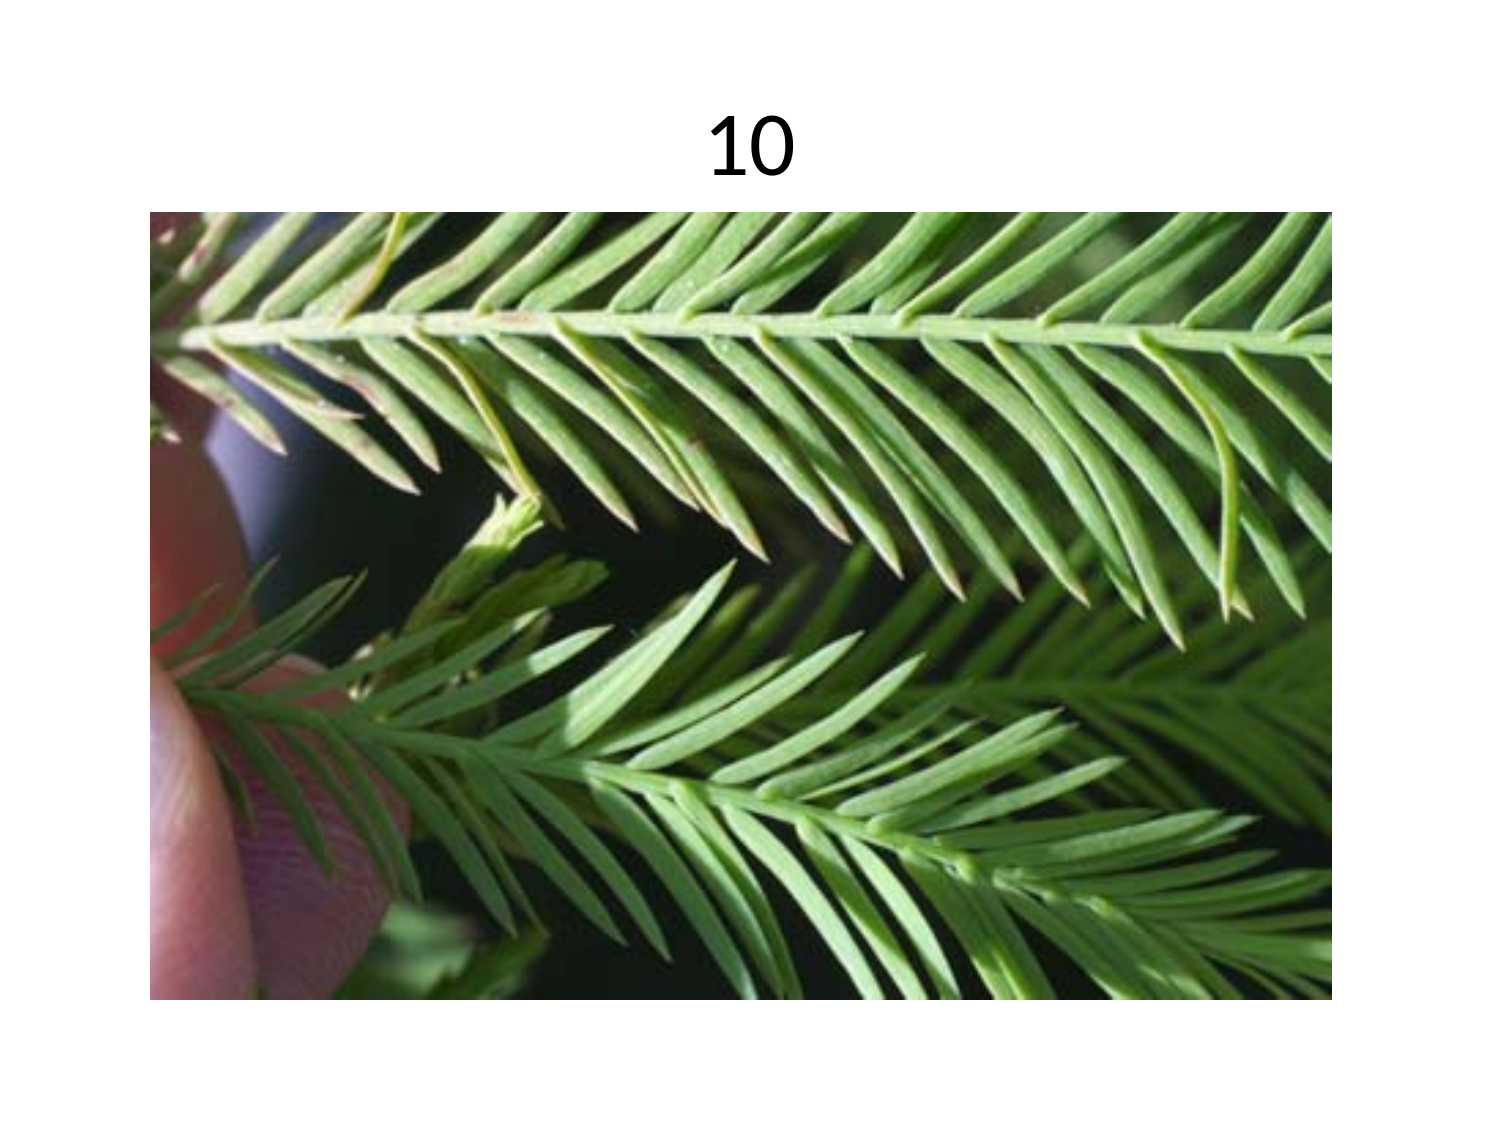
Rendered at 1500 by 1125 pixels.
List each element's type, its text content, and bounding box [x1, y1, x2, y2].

picture [149, 212, 1332, 1001]
title 10 [75, 45, 1425, 233]
